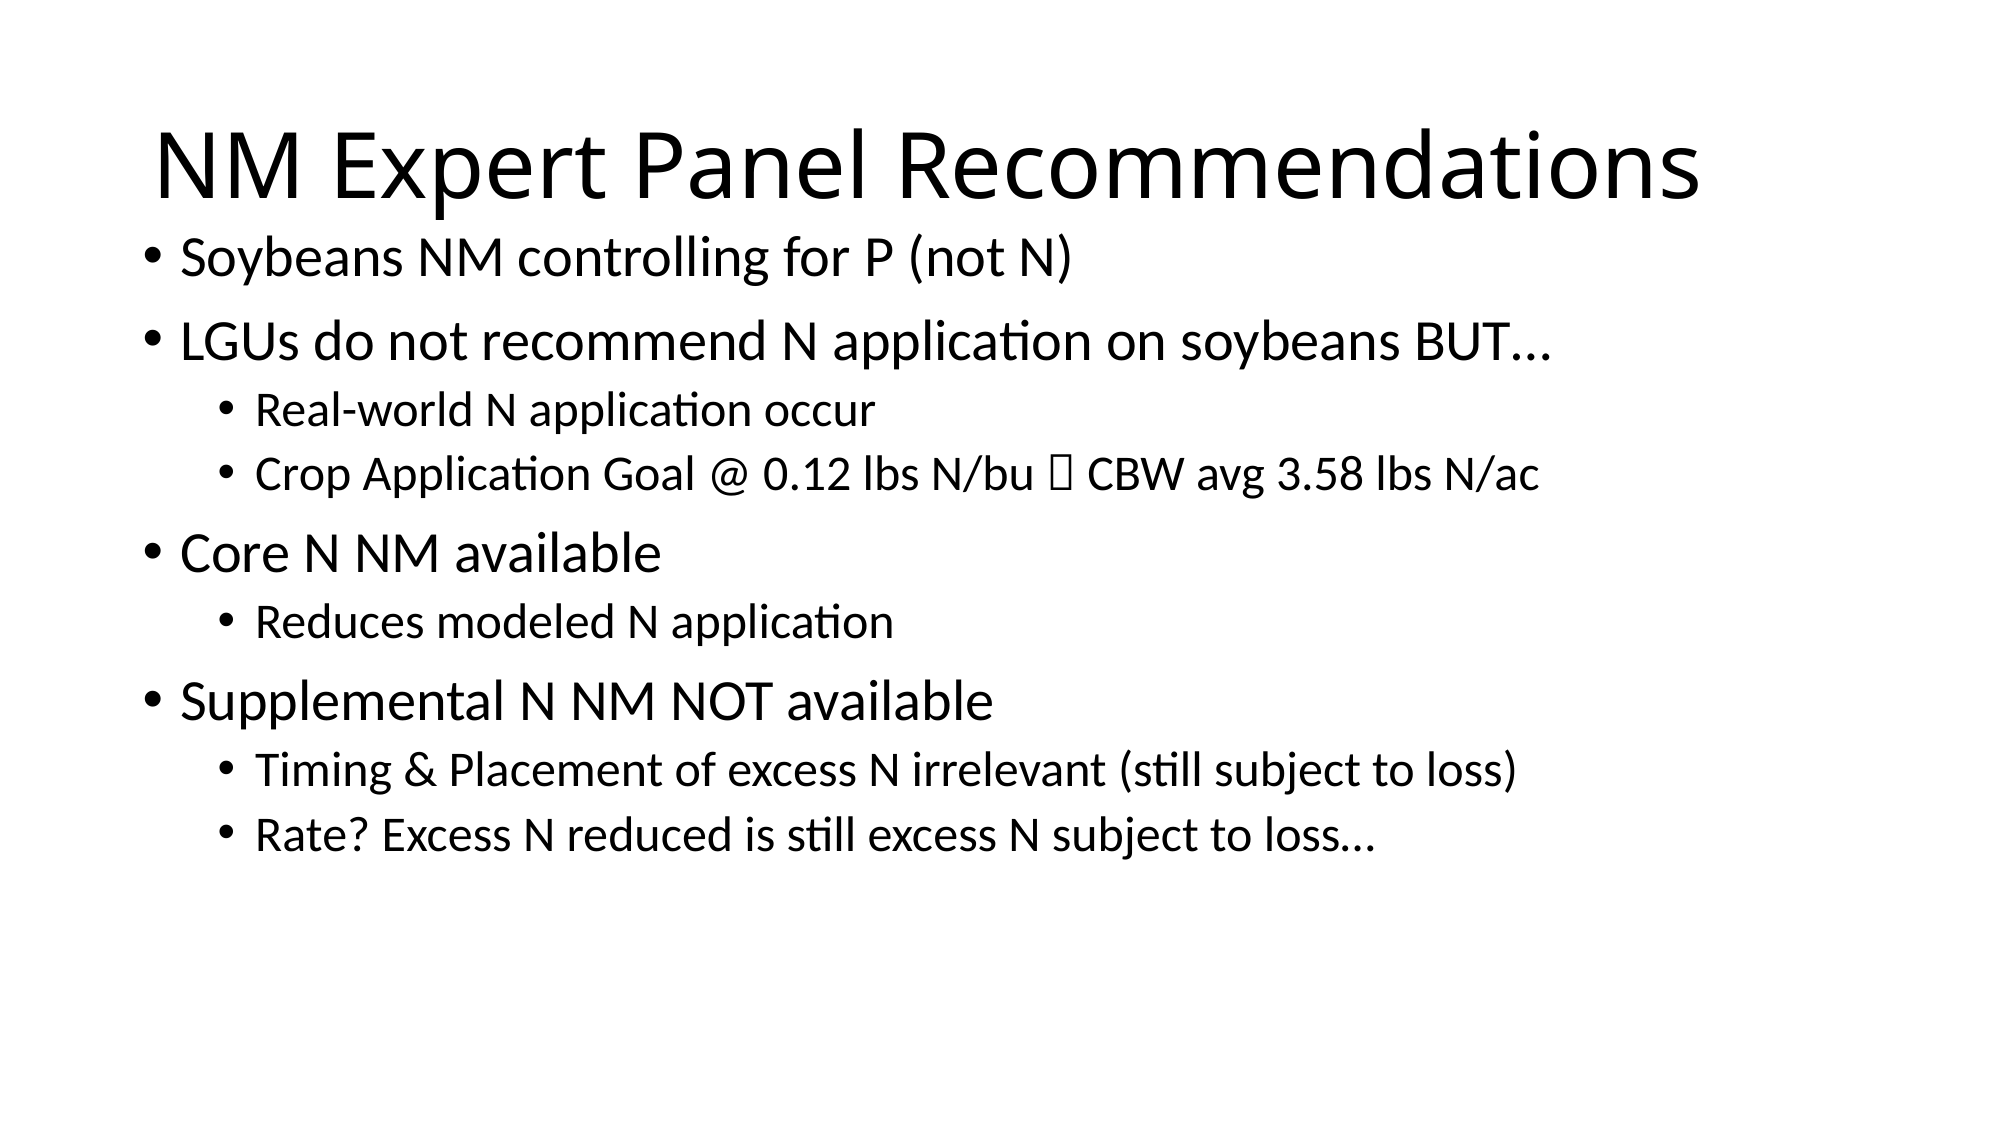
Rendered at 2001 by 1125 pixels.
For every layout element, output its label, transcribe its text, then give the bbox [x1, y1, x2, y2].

title NM Expert Panel Recommendations [137, 59, 1863, 278]
list Soybeans NM controlling for P (not N) LGUs do not recommend N application on soybeans BUT… Real-world N application occur Crop Application Goal @ 0.12 lbs N/bu  CBW avg 3.58 lbs N/ac Core N NM available Reduces modeled N application Supplemental N NM NOT available Timing & Placement of excess N irrelevant (still subject to loss) Rate? Excess N reduced is still excess N subject to loss… [127, 218, 1853, 1088]
